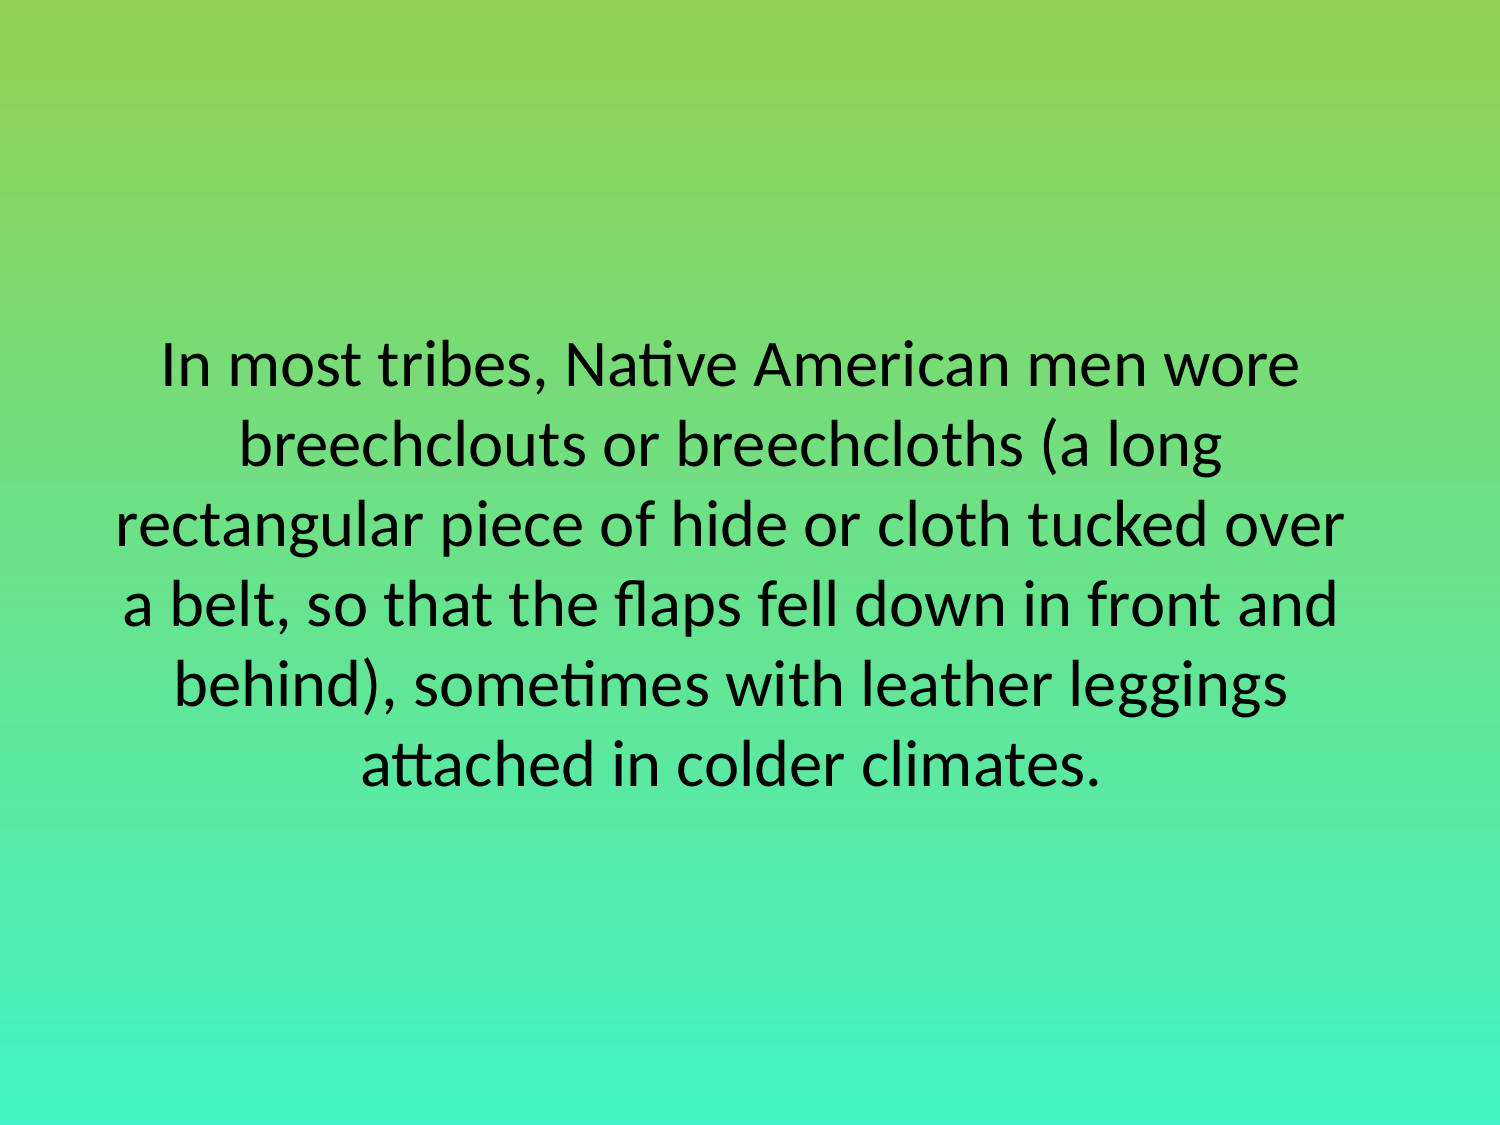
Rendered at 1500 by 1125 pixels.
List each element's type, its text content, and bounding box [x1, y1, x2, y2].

text_box In most tribes, Native American men wore breechclouts or breechcloths (a long rectangular piece of hide or cloth tucked over a belt, so that the flaps fell down in front and behind), sometimes with leather leggings attached in colder climates. [87, 312, 1375, 807]
